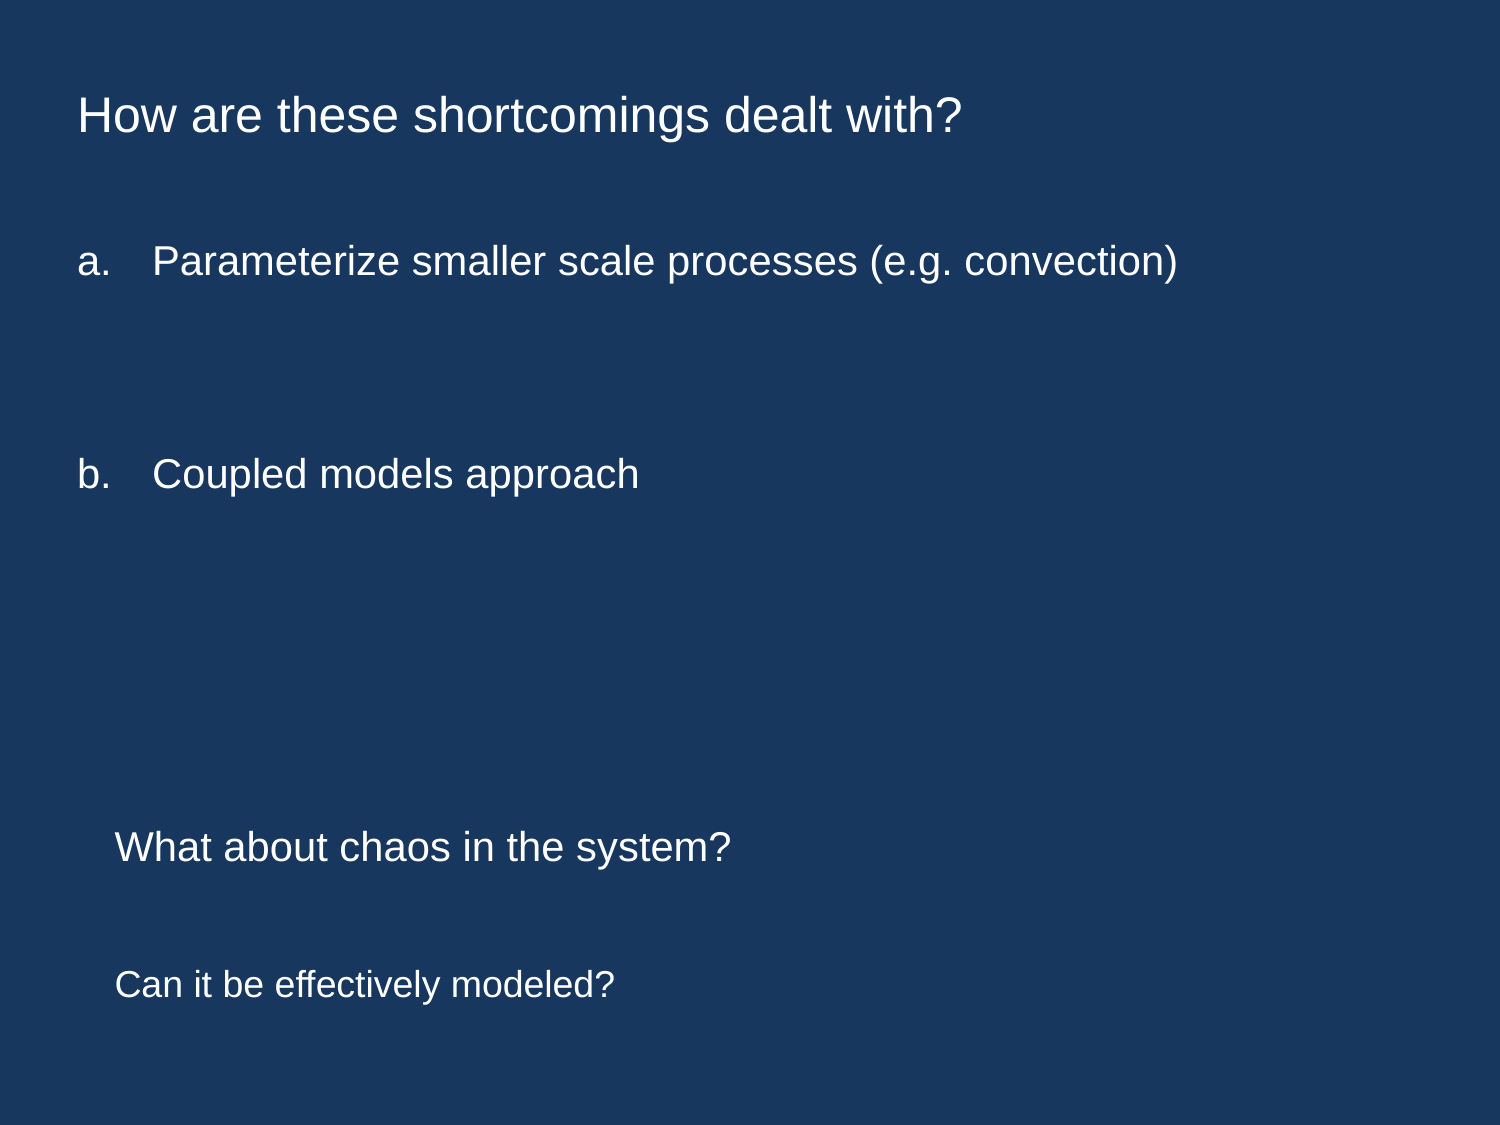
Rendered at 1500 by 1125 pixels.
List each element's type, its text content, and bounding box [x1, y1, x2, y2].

text_box How are these shortcomings dealt with? Parameterize smaller scale processes (e.g. convection) Coupled models approach [62, 74, 1325, 504]
text_box What about chaos in the system? Can it be effectively modeled? [99, 812, 1363, 1012]
